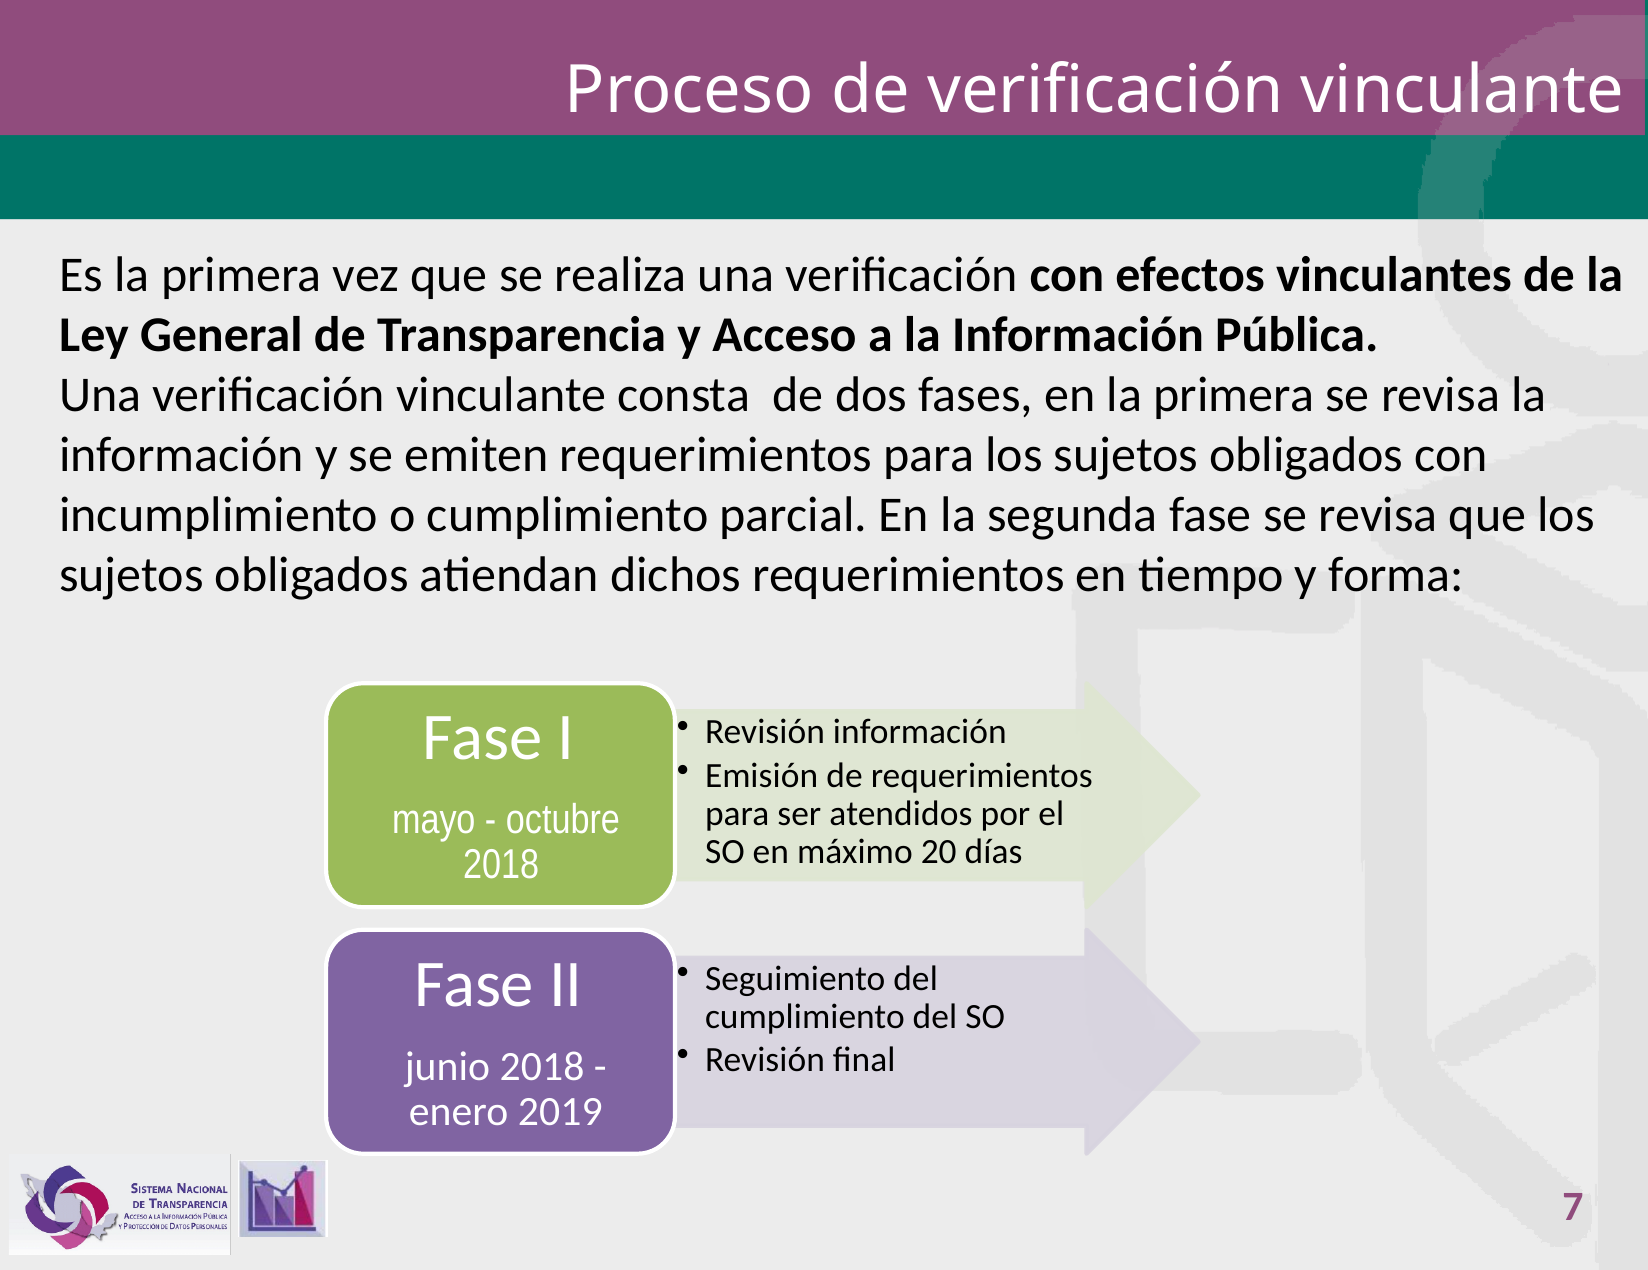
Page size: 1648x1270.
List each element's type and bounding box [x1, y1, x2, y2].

text_box [325, 682, 1199, 1155]
picture [0, 0, 1648, 1270]
